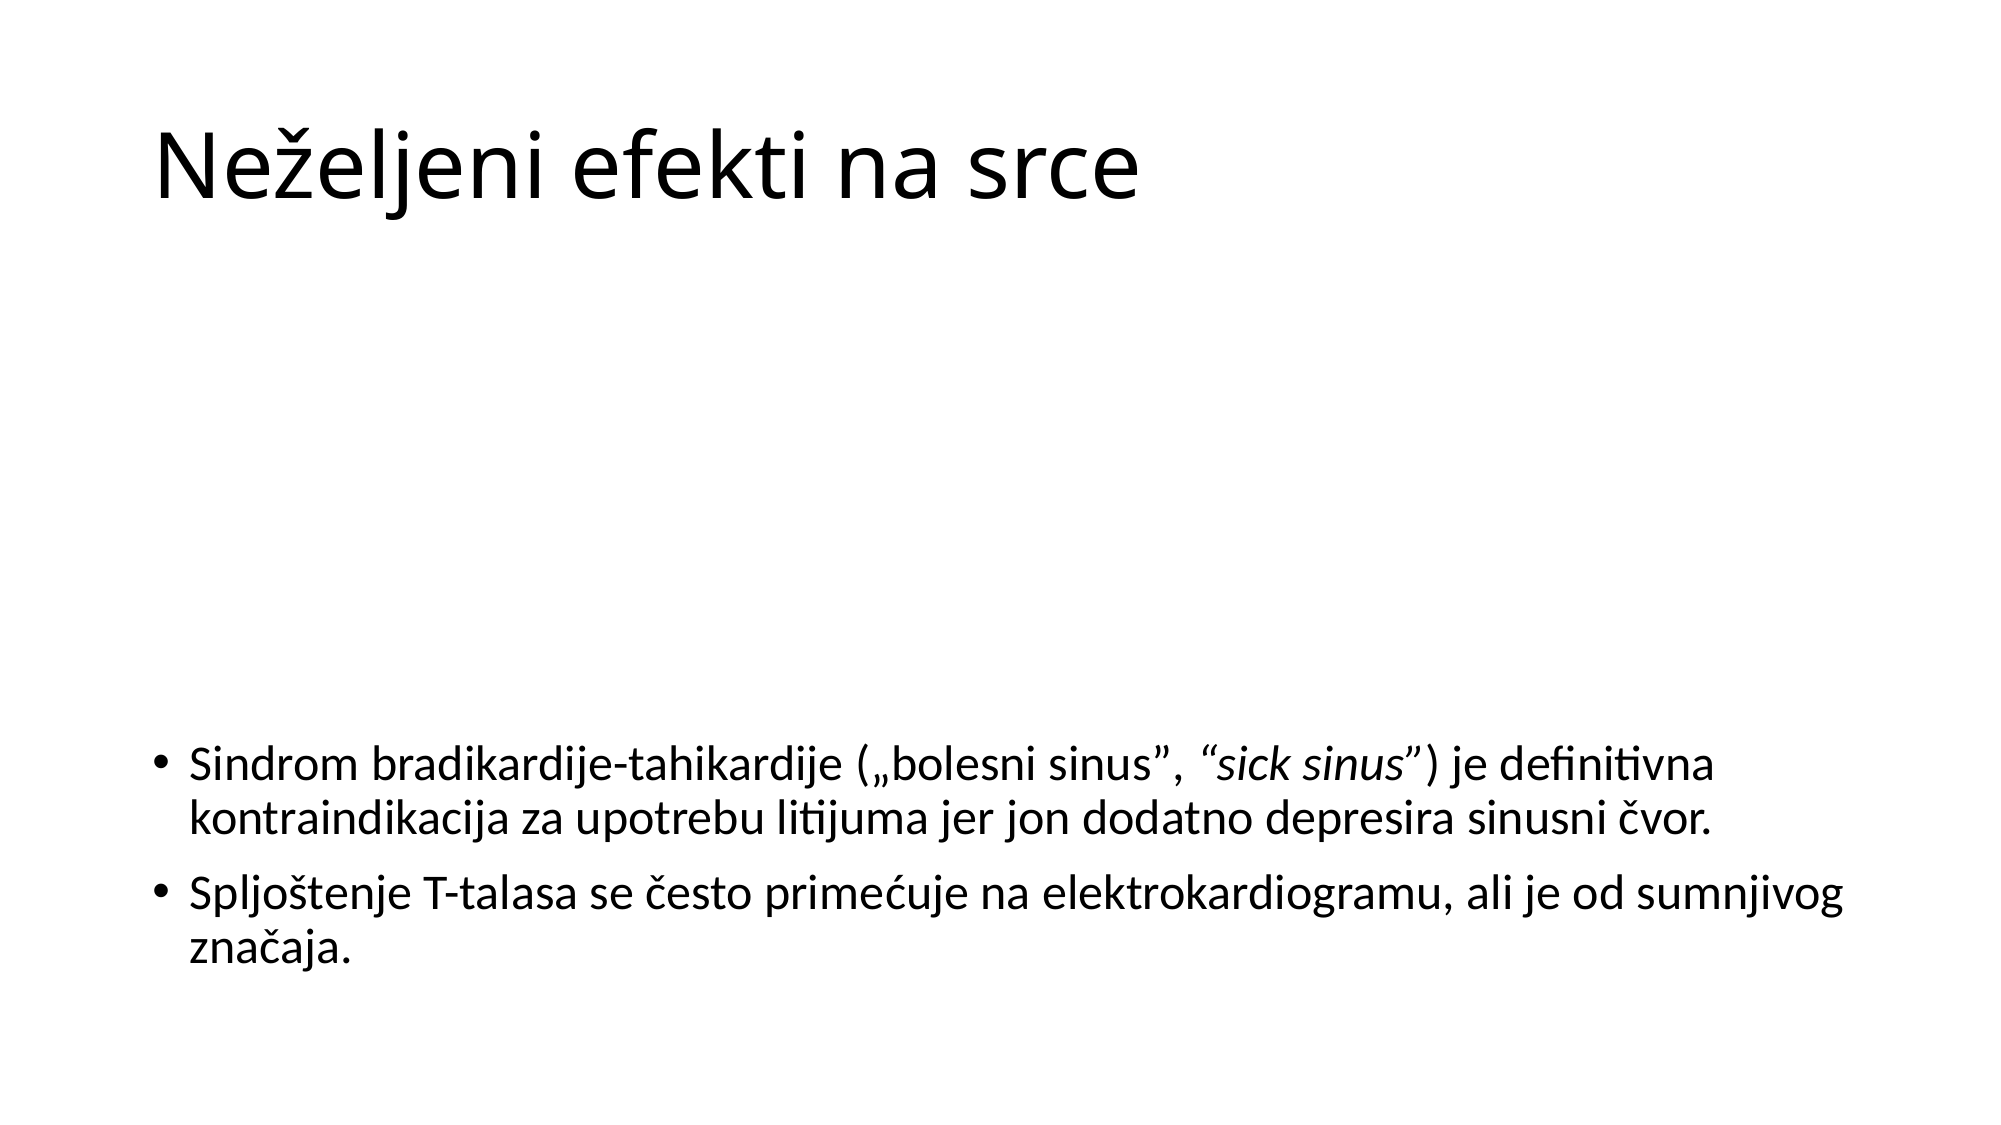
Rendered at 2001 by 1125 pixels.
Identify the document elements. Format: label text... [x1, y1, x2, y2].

title Neželjeni efekti na srce [137, 59, 1863, 278]
list Sindrom bradikardije-tahikardije („bolesni sinus”, “sick sinus”) je definitivna kontraindikacija za upotrebu litijuma jer jon dodatno depresira sinusni čvor. Spljoštenje T-talasa se često primećuje na elektrokardiogramu, ali je od sumnjivog značaja. [137, 730, 1863, 1014]
